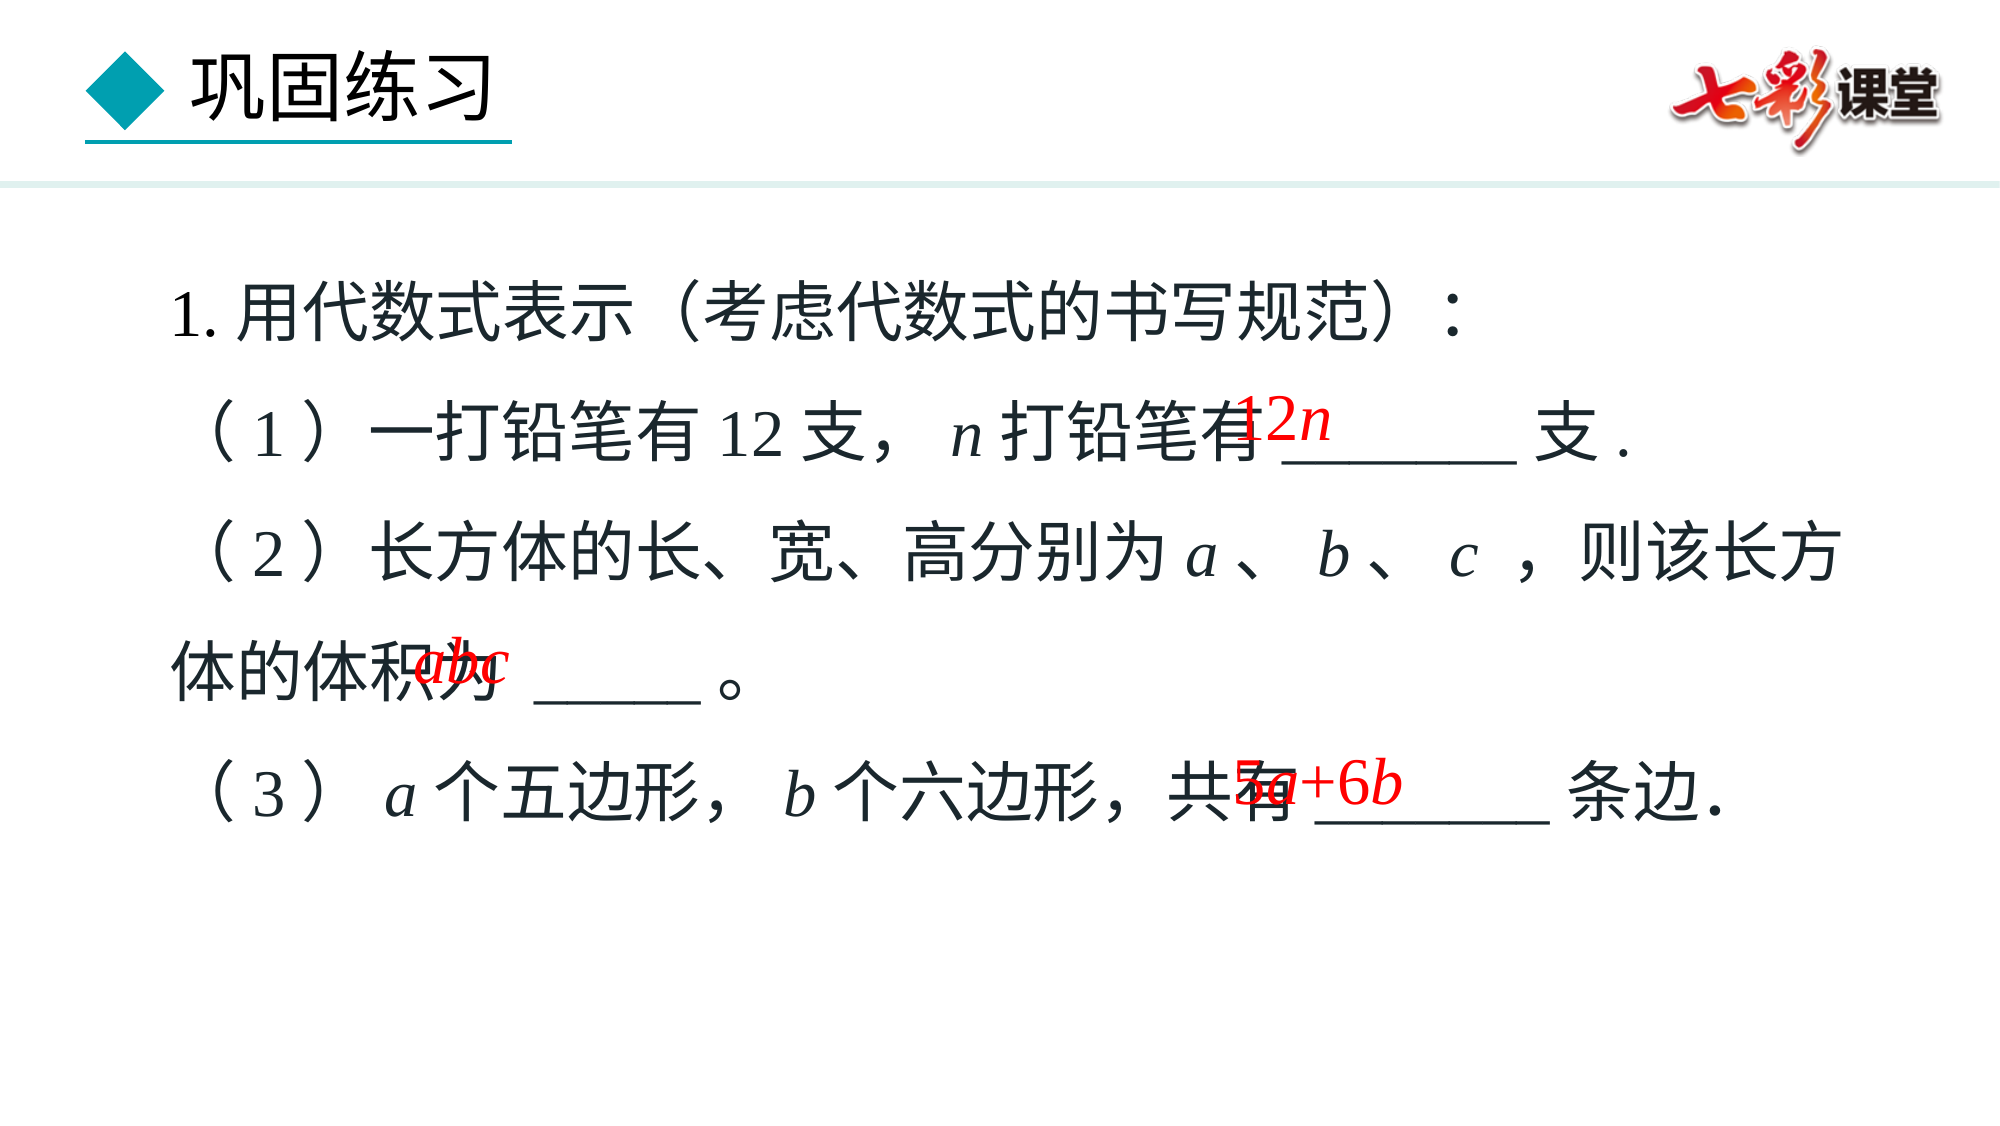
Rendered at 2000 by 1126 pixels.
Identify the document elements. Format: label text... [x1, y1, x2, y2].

picture [1666, 42, 1948, 157]
text_box 5a+6b [1212, 727, 1444, 828]
text_box abc [393, 607, 554, 708]
text_box 1.用代数式表示（考虑代数式的书写规范）： （1）一打铅笔有12支，n打铅笔有_______支. （2）长方体的长、宽、高分别为a、b、c ，则该长方体的体积为 _____。 （3）a个五边形，b个六边形，共有_______条边． [149, 220, 1923, 840]
text_box 12n [1212, 364, 1373, 465]
